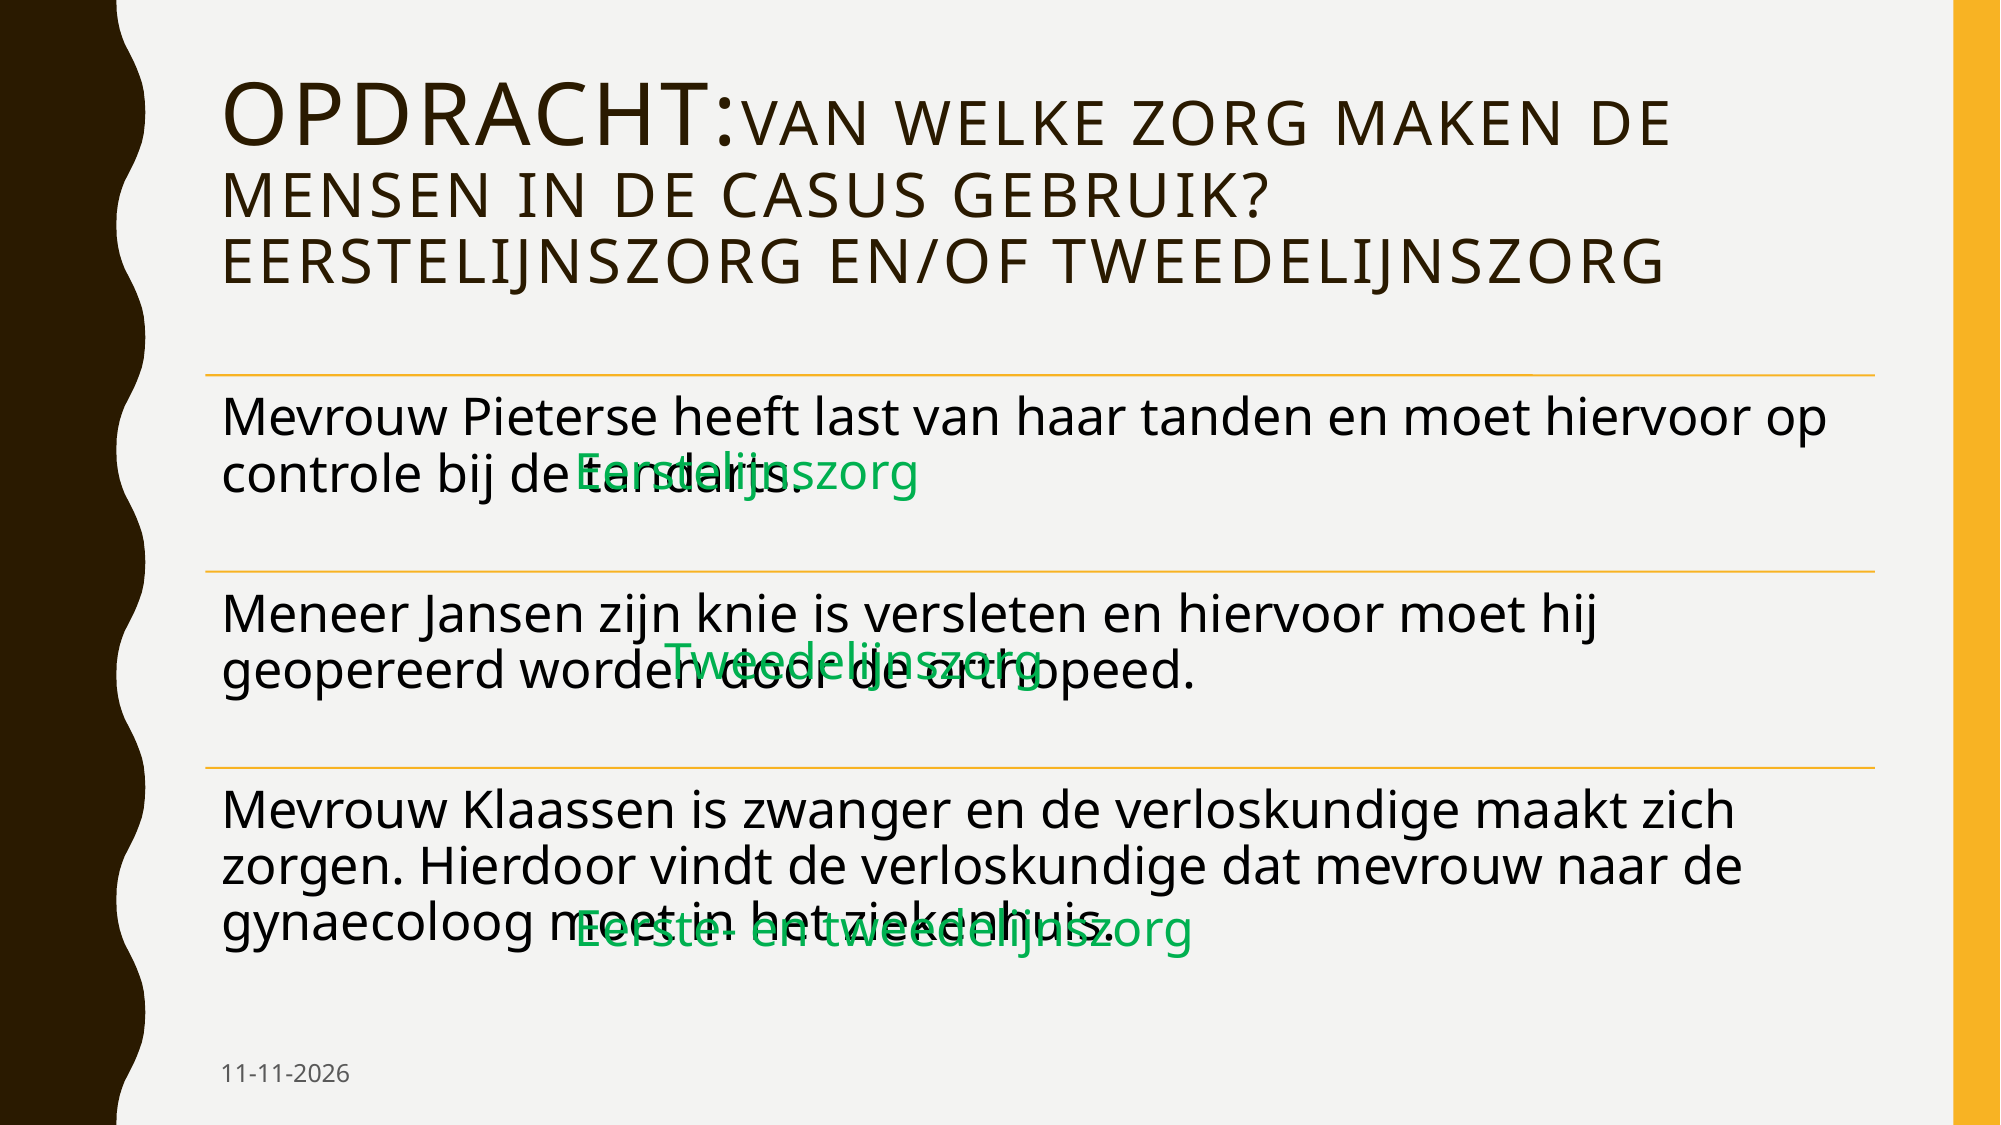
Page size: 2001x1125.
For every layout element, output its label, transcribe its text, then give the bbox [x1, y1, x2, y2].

title Opdracht:Van welke zorg maken de mensen in de casus gebruik? Eerstelijnszorg en/of tweedelijnszorg [205, 62, 1875, 308]
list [205, 374, 1875, 965]
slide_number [205, 1045, 588, 1103]
